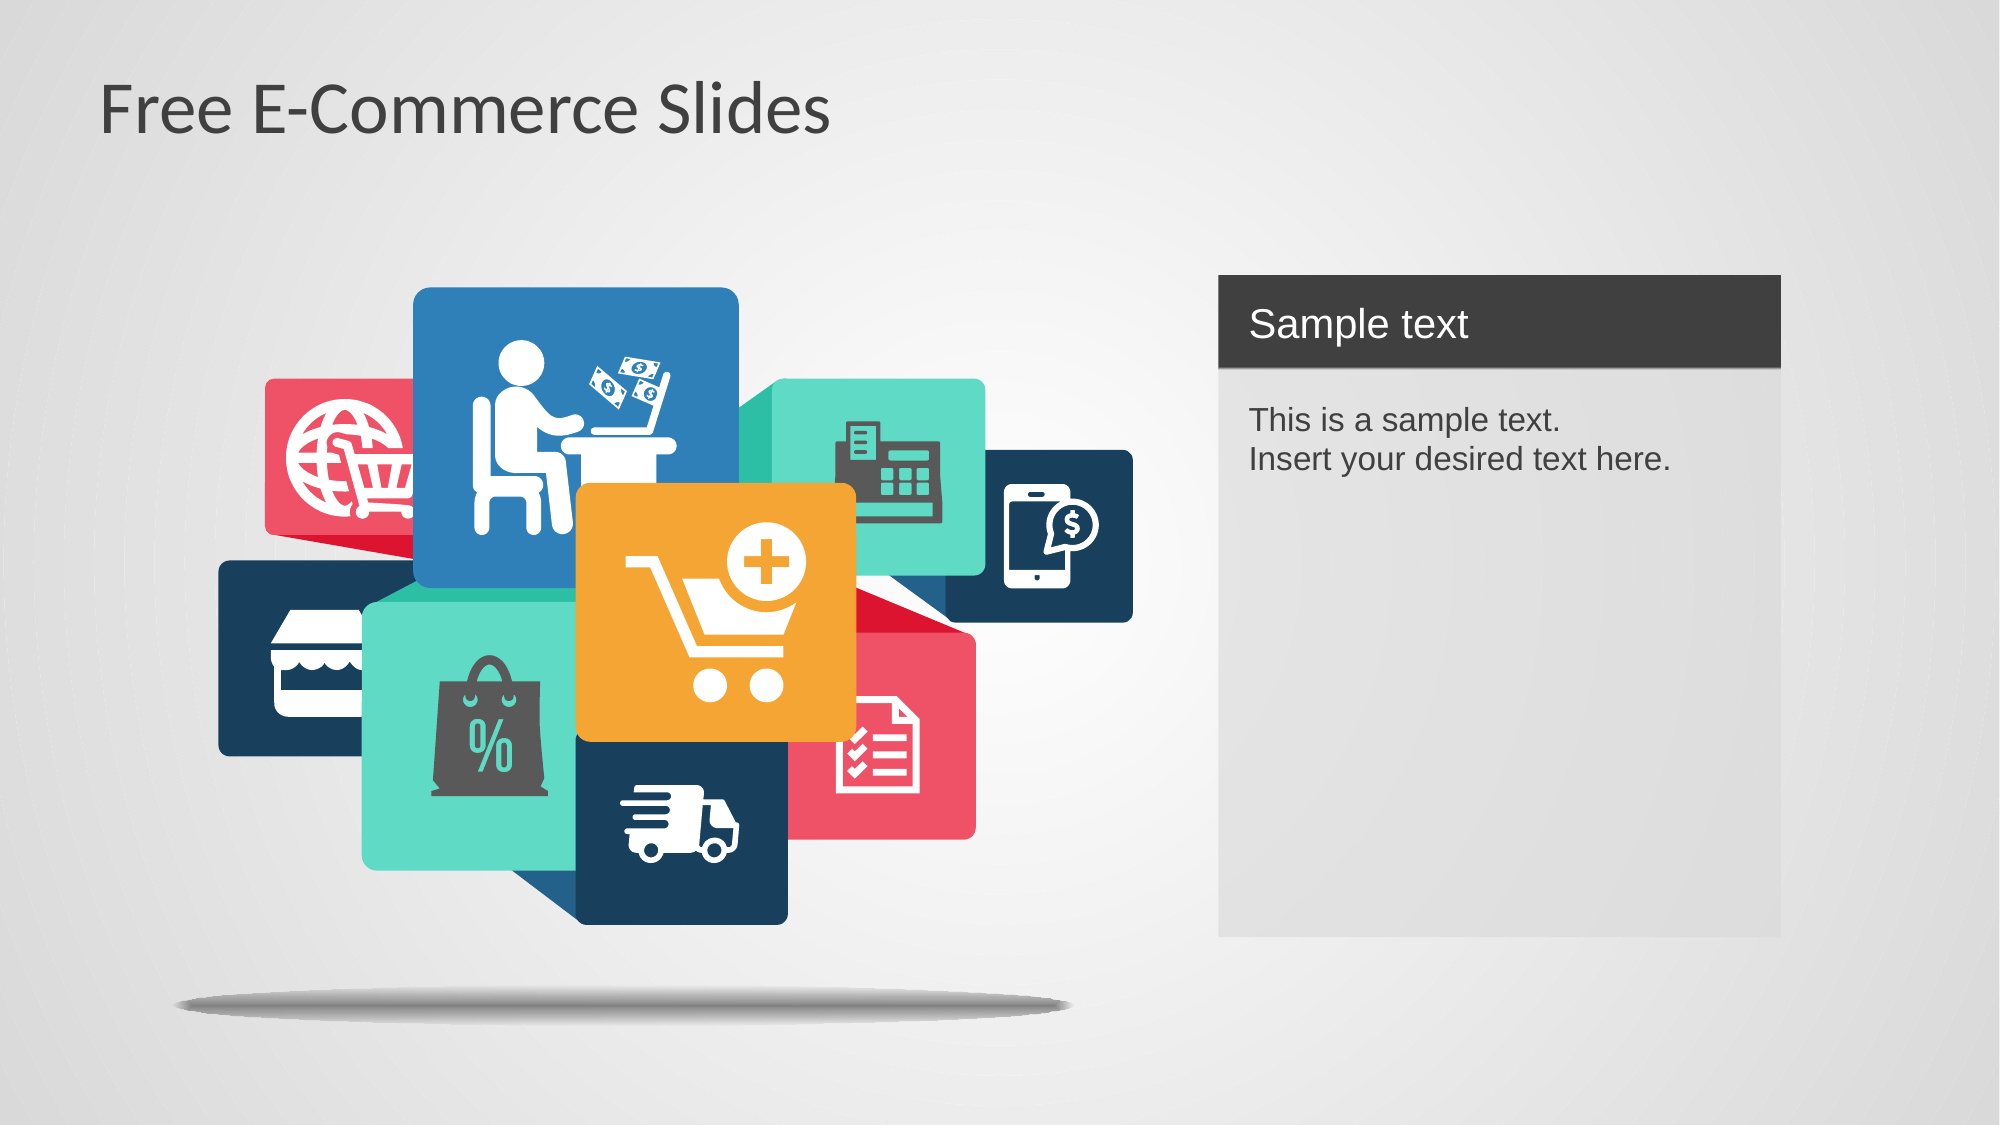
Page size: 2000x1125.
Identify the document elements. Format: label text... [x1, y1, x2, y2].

text_box This is a sample text. Insert your desired text here. [1216, 366, 1783, 939]
title Free E-Commerce Slides [99, 45, 1900, 162]
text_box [218, 287, 1133, 926]
text_box Sample text [1216, 273, 1783, 366]
text_box [172, 984, 1075, 1026]
